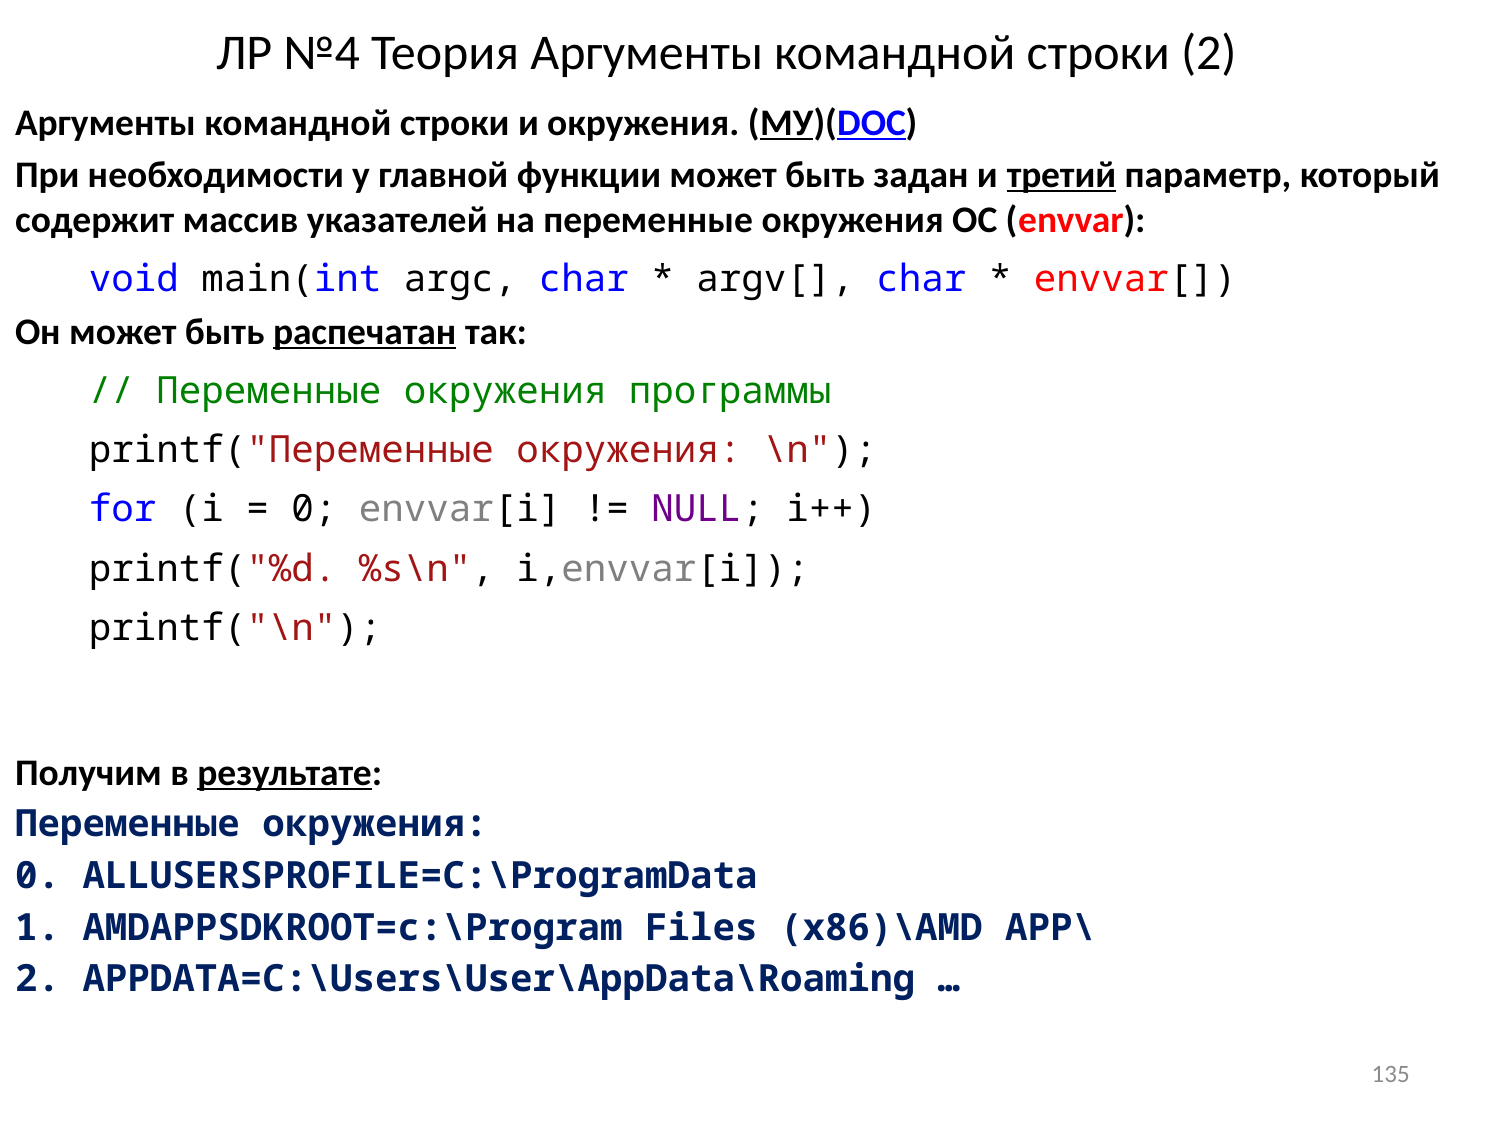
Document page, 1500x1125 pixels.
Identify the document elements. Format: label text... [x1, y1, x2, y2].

title ЛР №4 Теория Аргументы командной строки (2) [159, 2, 1306, 89]
slide_number 135 [1074, 1042, 1425, 1103]
text_box Аргументы командной строки и окружения. (МУ)(DOC) При необходимости у главной функции может быть задан и третий параметр, который содержит массив указателей на переменные окружения ОС (envvar): void main(int argc, char * argv[], char * envvar[]) Он может быть распечатан так: // Переменные окружения программы printf("Переменные окружения: \n"); for (i = 0; envvar[i] != NULL; i++) printf("%d. %s\n", i,envvar[i]); printf("\n"); Получим в результате: Переменные окружения: 0. ALLUSERSPROFILE=C:\ProgramData 1. AMDAPPSDKROOT=c:\Program Files (x86)\AMD APP\ 2. APPDATA=C:\Users\User\AppData\Roaming … [0, 89, 1500, 1000]
